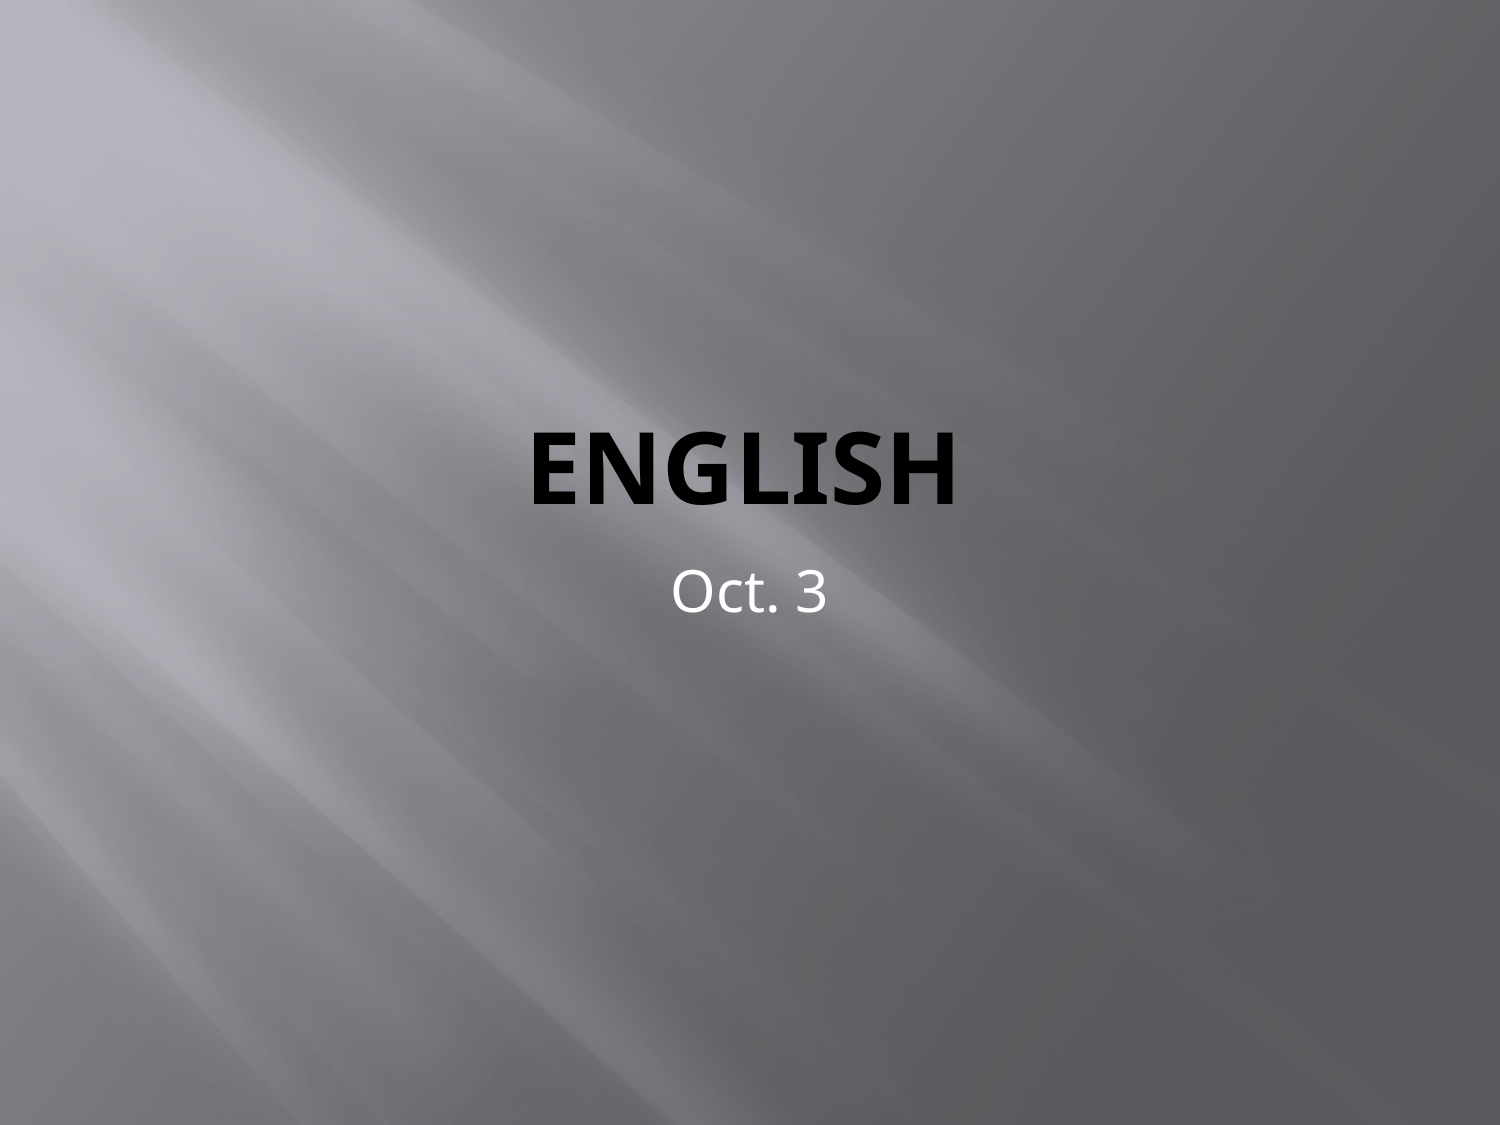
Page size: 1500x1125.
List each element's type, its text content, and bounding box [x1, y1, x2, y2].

title English [69, 224, 1420, 525]
subtitle Oct. 3 [225, 546, 1275, 834]
